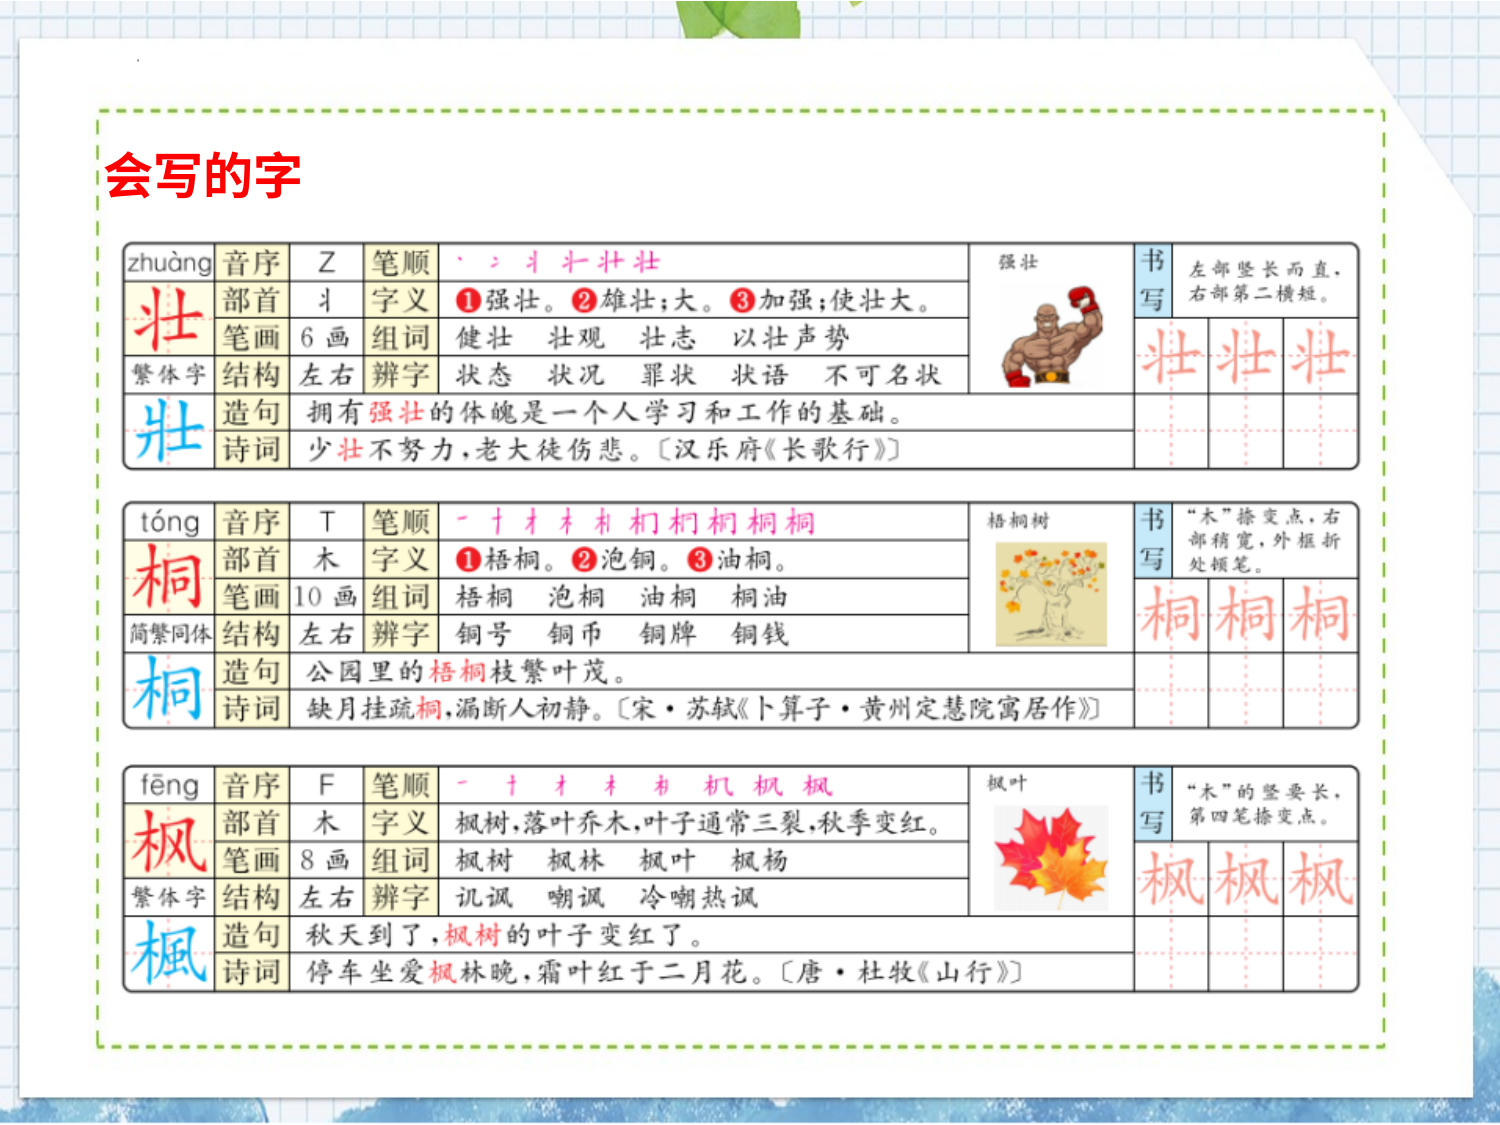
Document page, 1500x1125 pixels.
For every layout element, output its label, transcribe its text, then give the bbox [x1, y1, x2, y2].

picture [0, 1, 1500, 1125]
text_box 会写的字 [88, 137, 319, 212]
